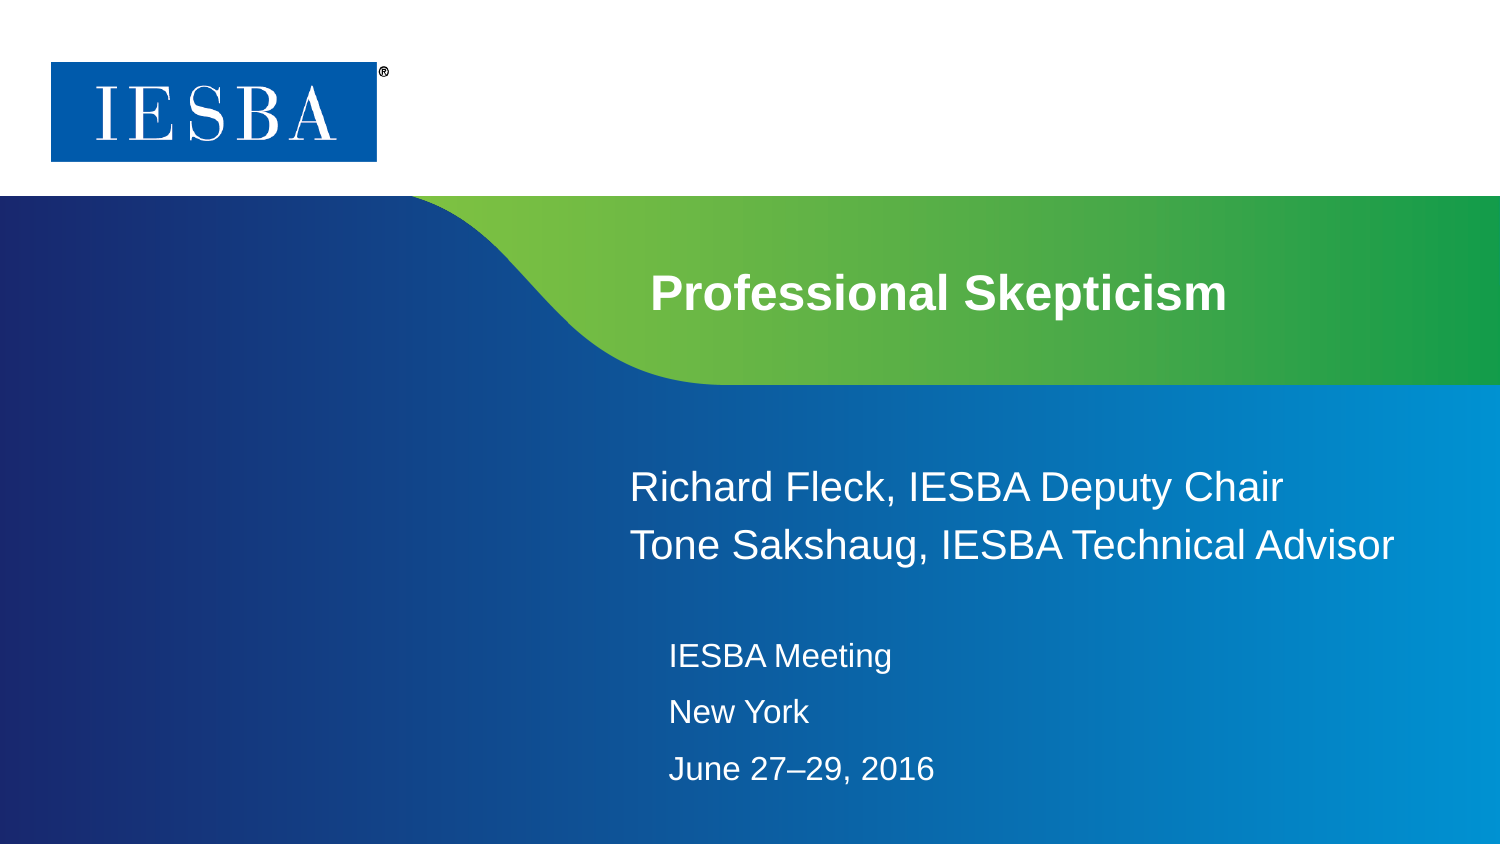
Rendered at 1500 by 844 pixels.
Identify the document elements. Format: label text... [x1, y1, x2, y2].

picture [412, 196, 1500, 385]
picture [51, 62, 389, 162]
subtitle IESBA Meeting New York June 27–29, 2016 [668, 634, 1469, 810]
title Professional Skepticism [650, 229, 1488, 352]
text_box Richard Fleck, IESBA Deputy Chair Tone Sakshaug, IESBA Technical Advisor [629, 459, 1468, 589]
